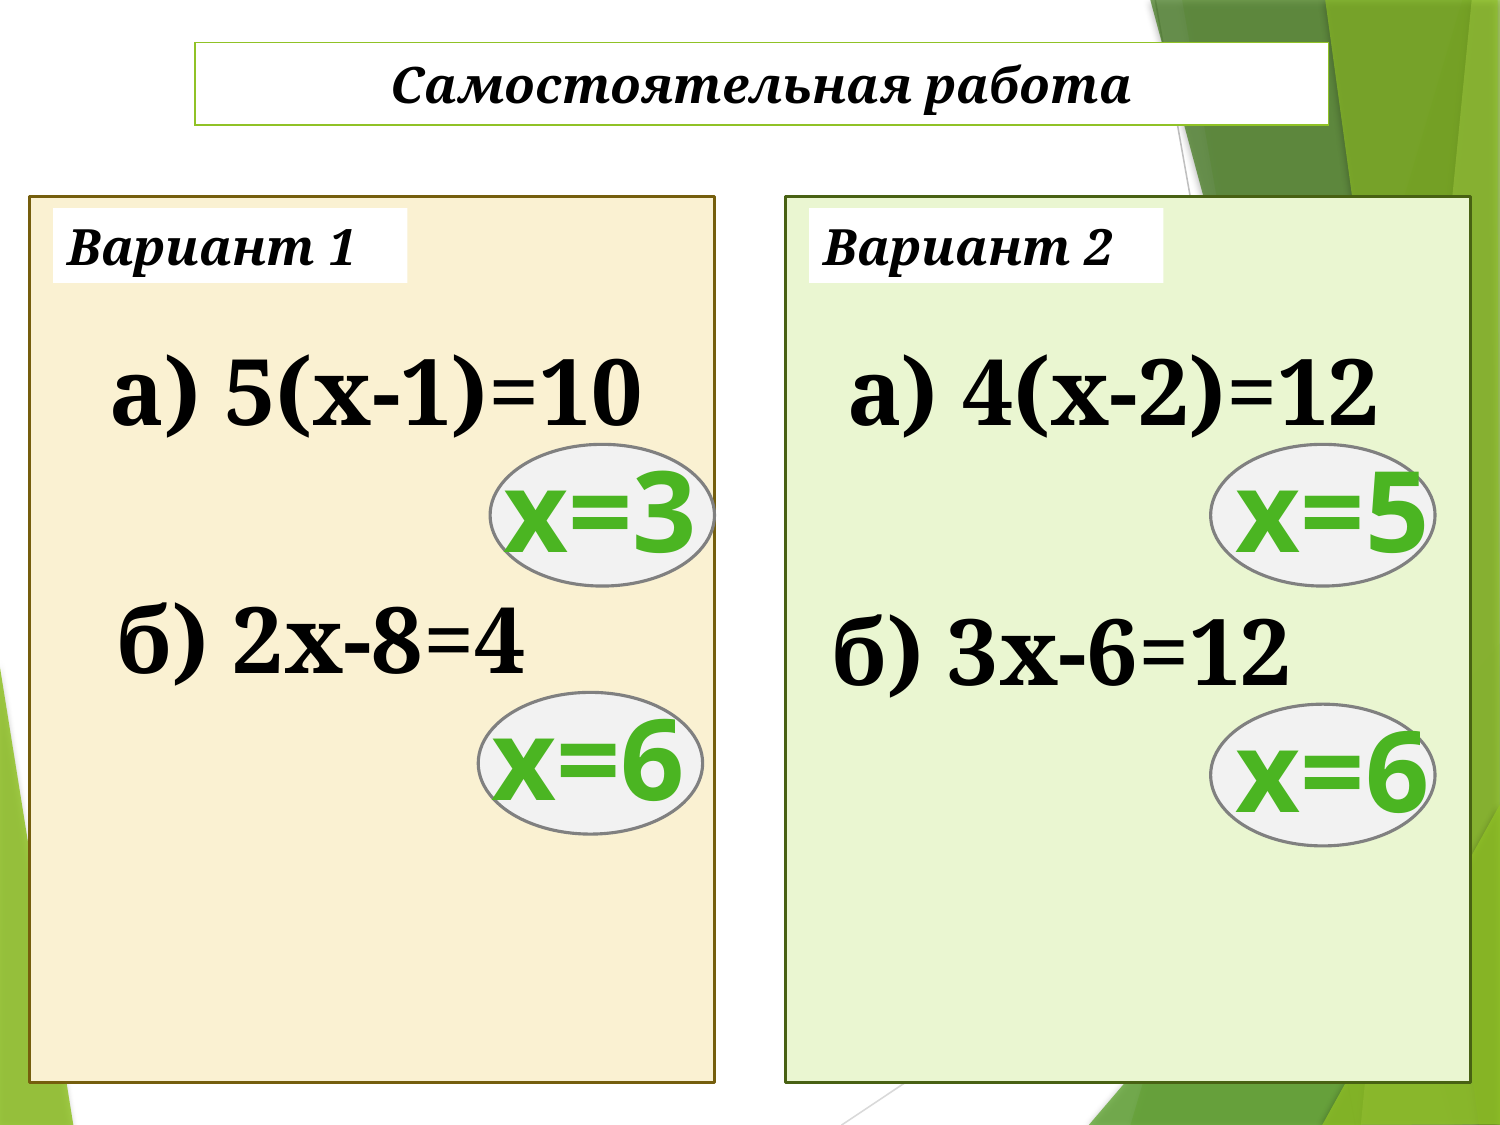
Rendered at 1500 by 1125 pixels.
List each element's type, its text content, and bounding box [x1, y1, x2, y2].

text_box [712, 495, 717, 535]
text_box [550, 831, 631, 836]
text_box a) 4(x-2)=12 [831, 326, 1396, 452]
text_box [1283, 843, 1363, 848]
text_box [701, 746, 705, 781]
text_box [1209, 744, 1220, 806]
text_box x=5 [1220, 432, 1445, 583]
text_box Вариант 2 [809, 208, 1164, 283]
text_box x=6 [1220, 692, 1445, 843]
text_box x=6 [476, 680, 701, 831]
text_box [784, 195, 1472, 1084]
text_box a) 5(x-1)=10 [94, 326, 658, 452]
text_box б) 3x-6=12 [815, 586, 1307, 711]
text_box [28, 195, 716, 1084]
text_box Вариант 1 [53, 208, 408, 283]
text_box [1282, 583, 1363, 588]
text_box x=3 [488, 432, 712, 583]
text_box Самостоятельная работа [194, 42, 1329, 126]
text_box [1209, 484, 1220, 547]
text_box б) 2x-8=4 [100, 574, 541, 700]
text_box [562, 583, 643, 588]
